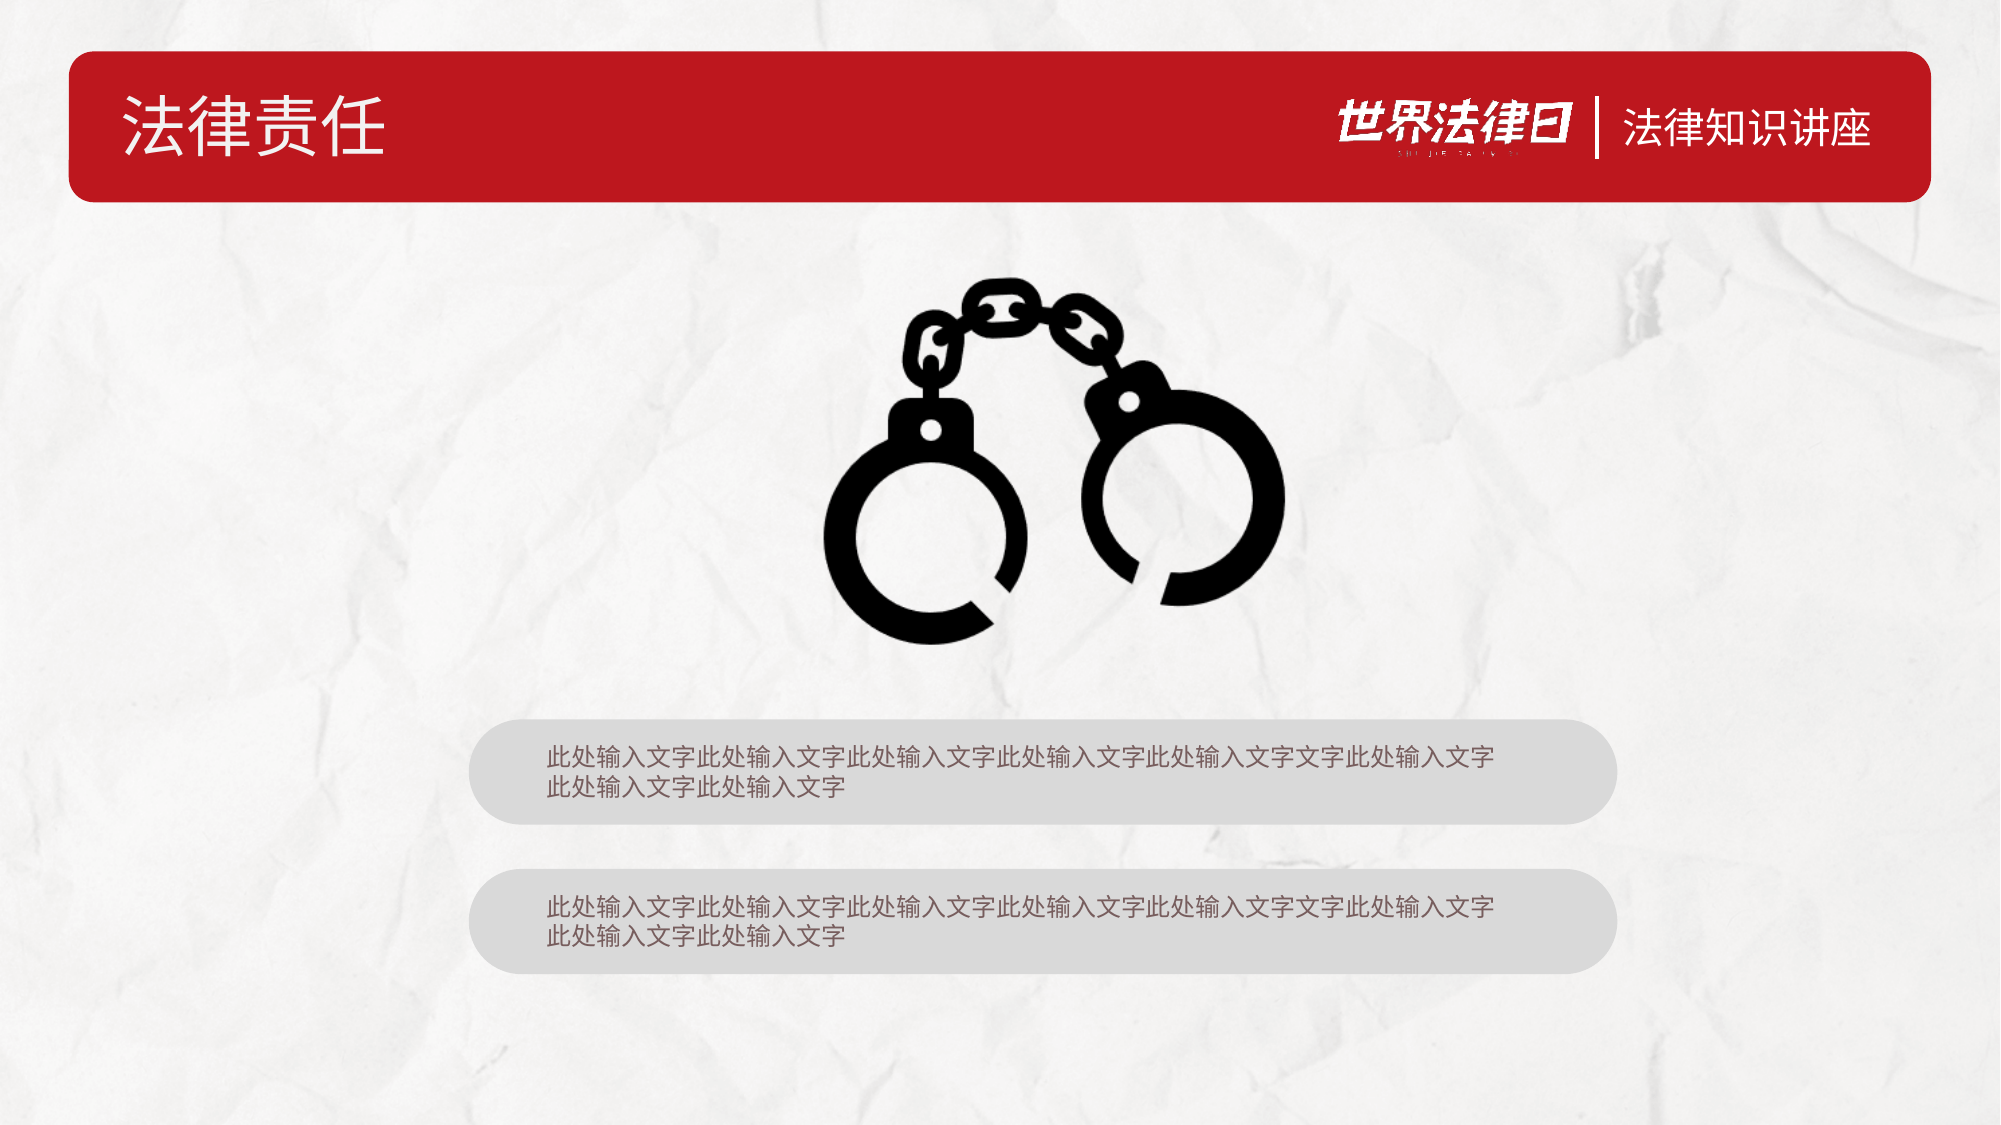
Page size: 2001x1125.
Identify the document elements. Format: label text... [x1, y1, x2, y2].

text_box [467, 867, 1619, 976]
text_box [67, 50, 1933, 204]
text_box 此处输入文字此处输入文字此处输入文字此处输入文字此处输入文字文字此处输入文字此处输入文字此处输入文字 [531, 883, 1518, 959]
text_box [467, 718, 1619, 826]
text_box 法律责任 [105, 77, 673, 173]
text_box 此处输入文字此处输入文字此处输入文字此处输入文字此处输入文字文字此处输入文字此处输入文字此处输入文字 [531, 734, 1518, 809]
picture [0, 0, 2001, 1125]
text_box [1338, 93, 1895, 160]
